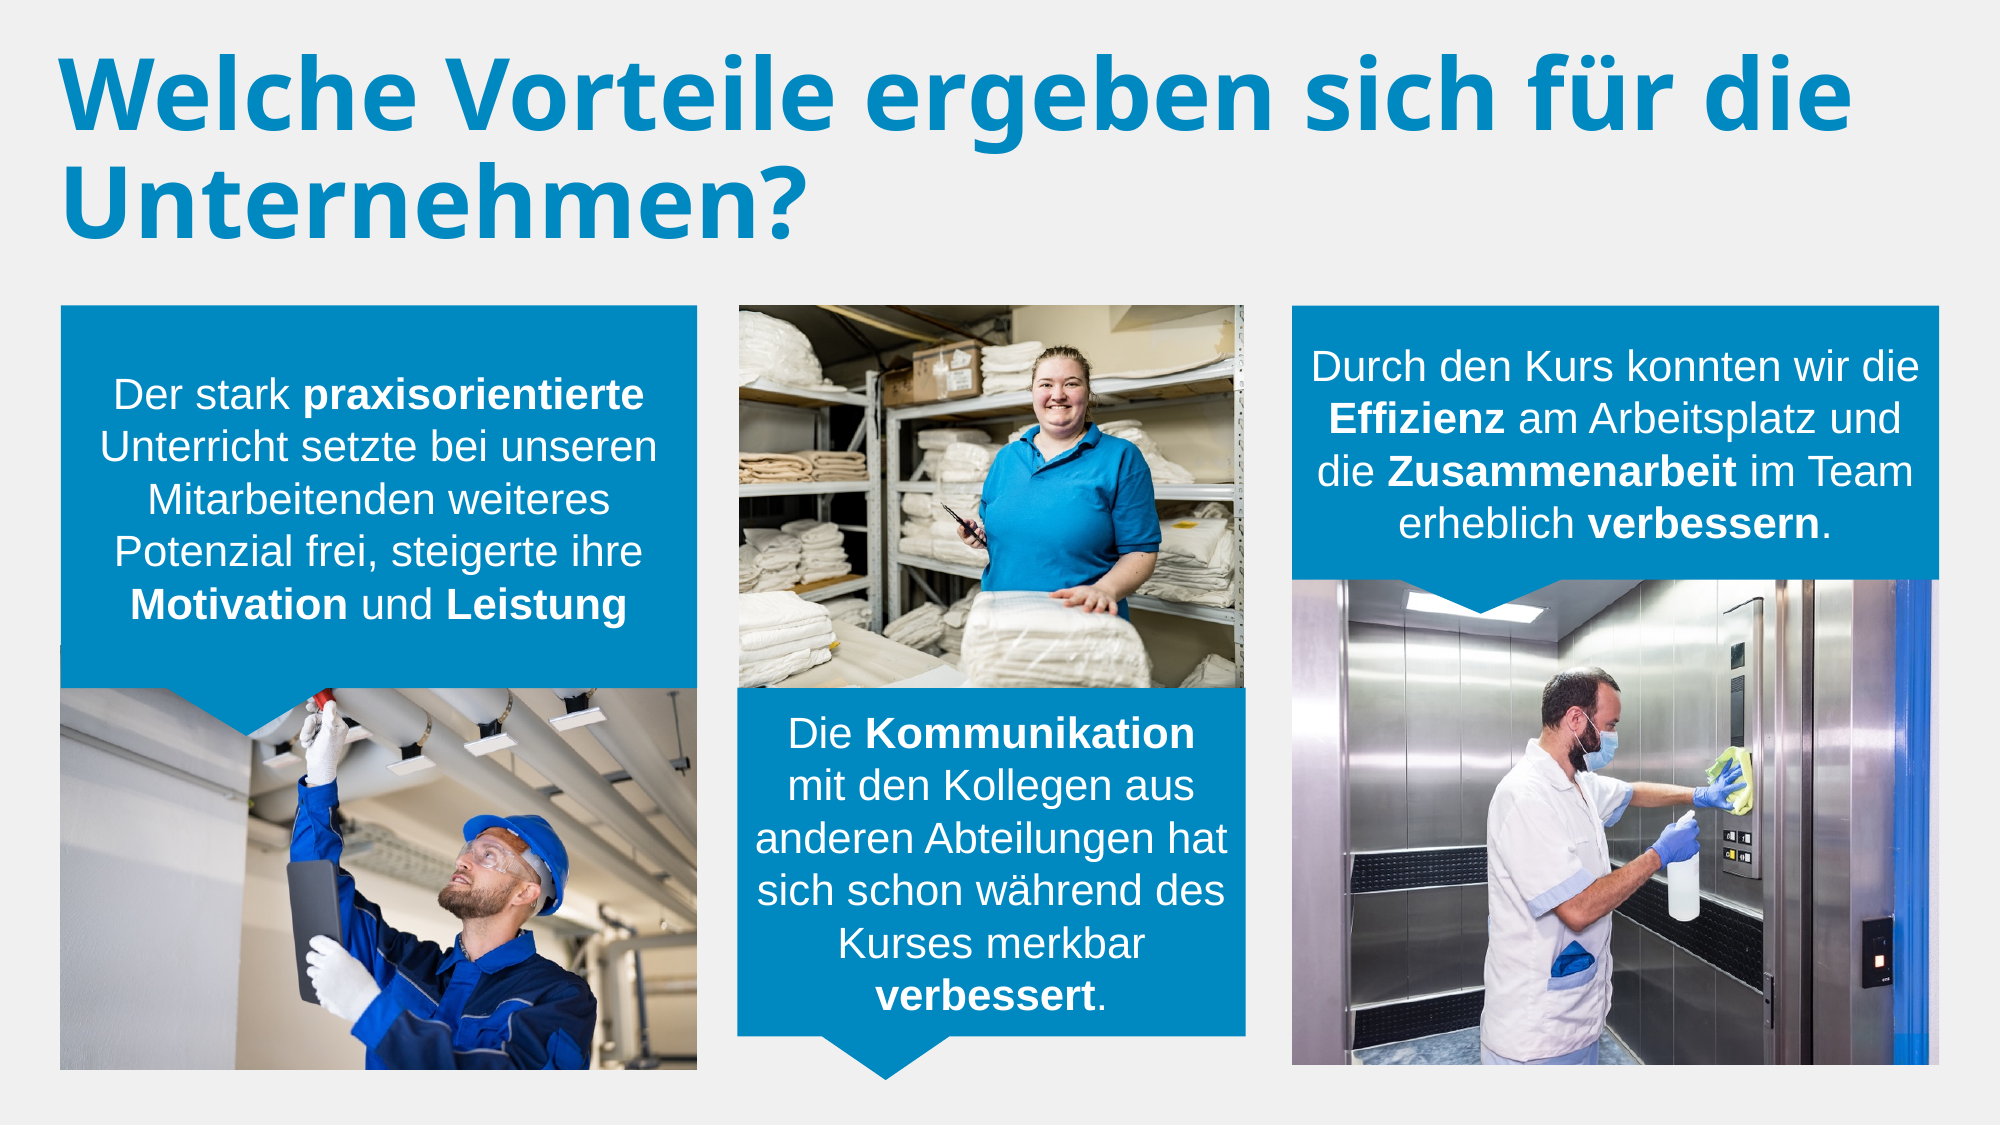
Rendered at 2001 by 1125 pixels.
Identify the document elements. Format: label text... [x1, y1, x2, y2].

text_box Welche Vorteile ergeben sich für die Unternehmen? [44, 55, 1923, 250]
picture [1292, 580, 1940, 1065]
text_box Durch den Kurs konnten wir die Effizienz am Arbeitsplatz und die Zusammenarbeit im Team erheblich verbessern. [1290, 304, 1941, 581]
text_box Die Kommunikation mit den Kollegen aus anderen Abteilungen hat sich schon während des Kurses merkbar verbessert. [736, 686, 1247, 1082]
picture [60, 689, 697, 1070]
text_box Der stark praxisorientierte Unterricht setzte bei unseren Mitarbeitenden weiteres Potenzial frei, steigerte ihre Motivation und Leistung [59, 304, 699, 690]
picture [739, 305, 1244, 687]
